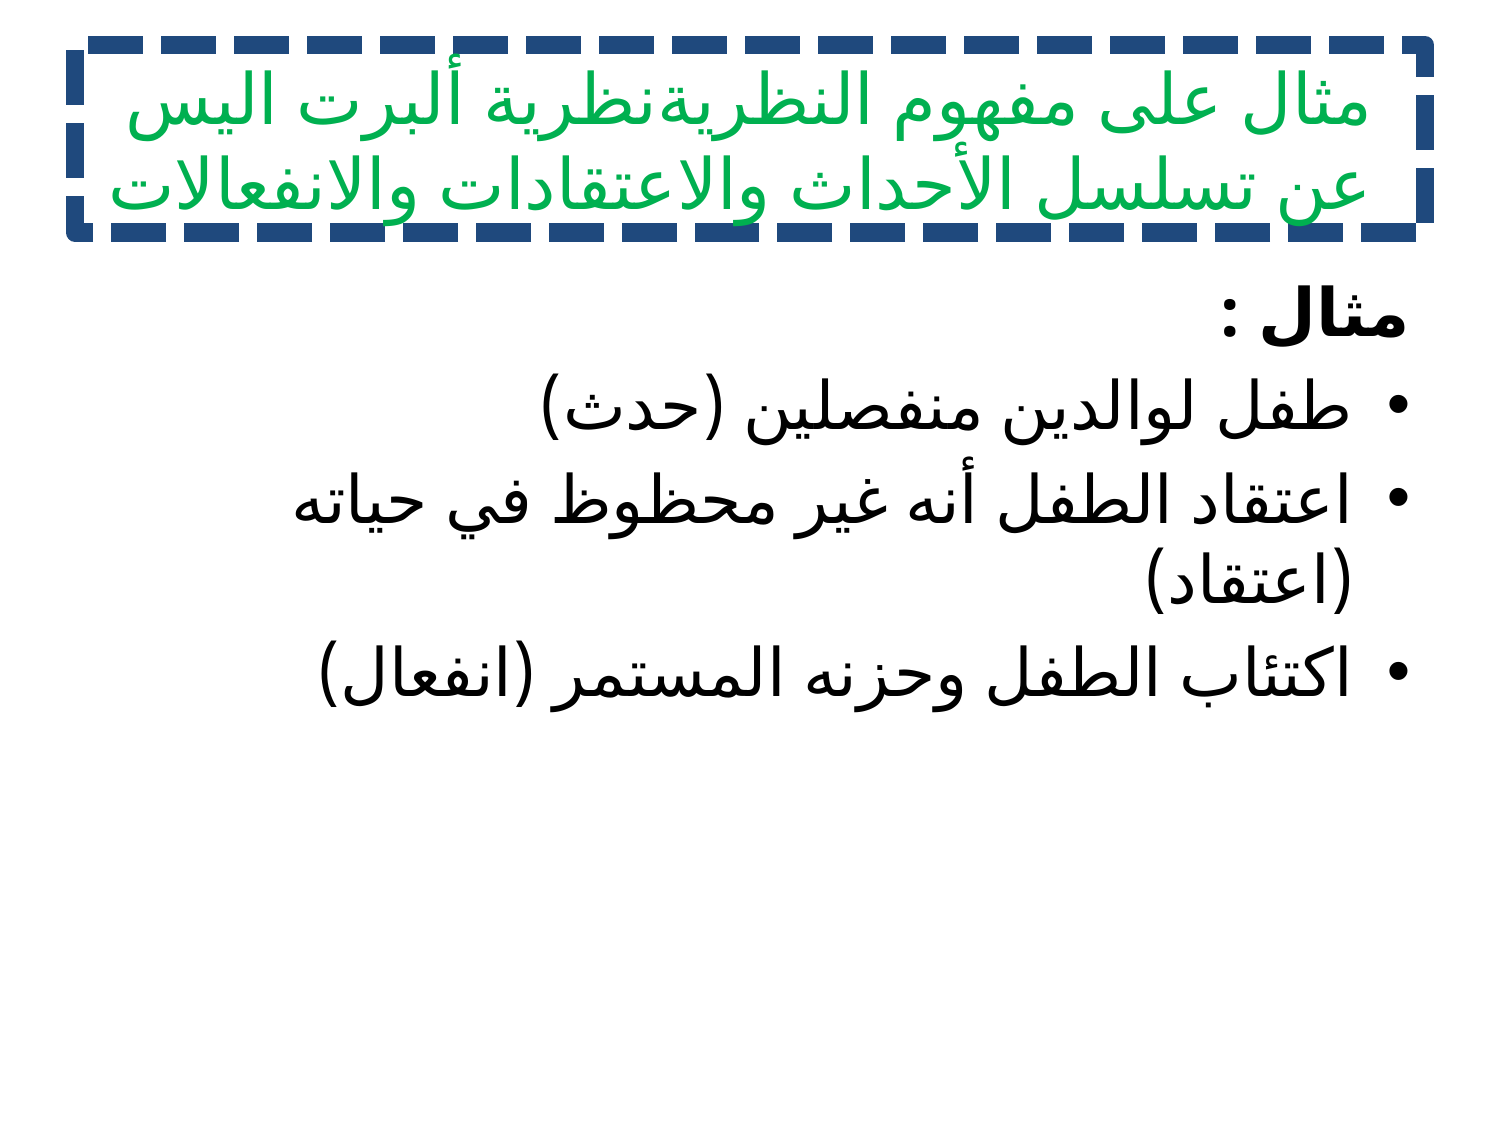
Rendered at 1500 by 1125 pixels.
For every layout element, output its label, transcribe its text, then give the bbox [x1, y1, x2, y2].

title مثال على مفهوم النظريةنظرية ألبرت اليس عن تسلسل الأحداث والاعتقادات والانفعالات [75, 45, 1425, 233]
list مثال : طفل لوالدين منفصلين (حدث) اعتقاد الطفل أنه غير محظوظ في حياته (اعتقاد) اكتئاب الطفل وحزنه المستمر (انفعال) [75, 262, 1425, 1005]
